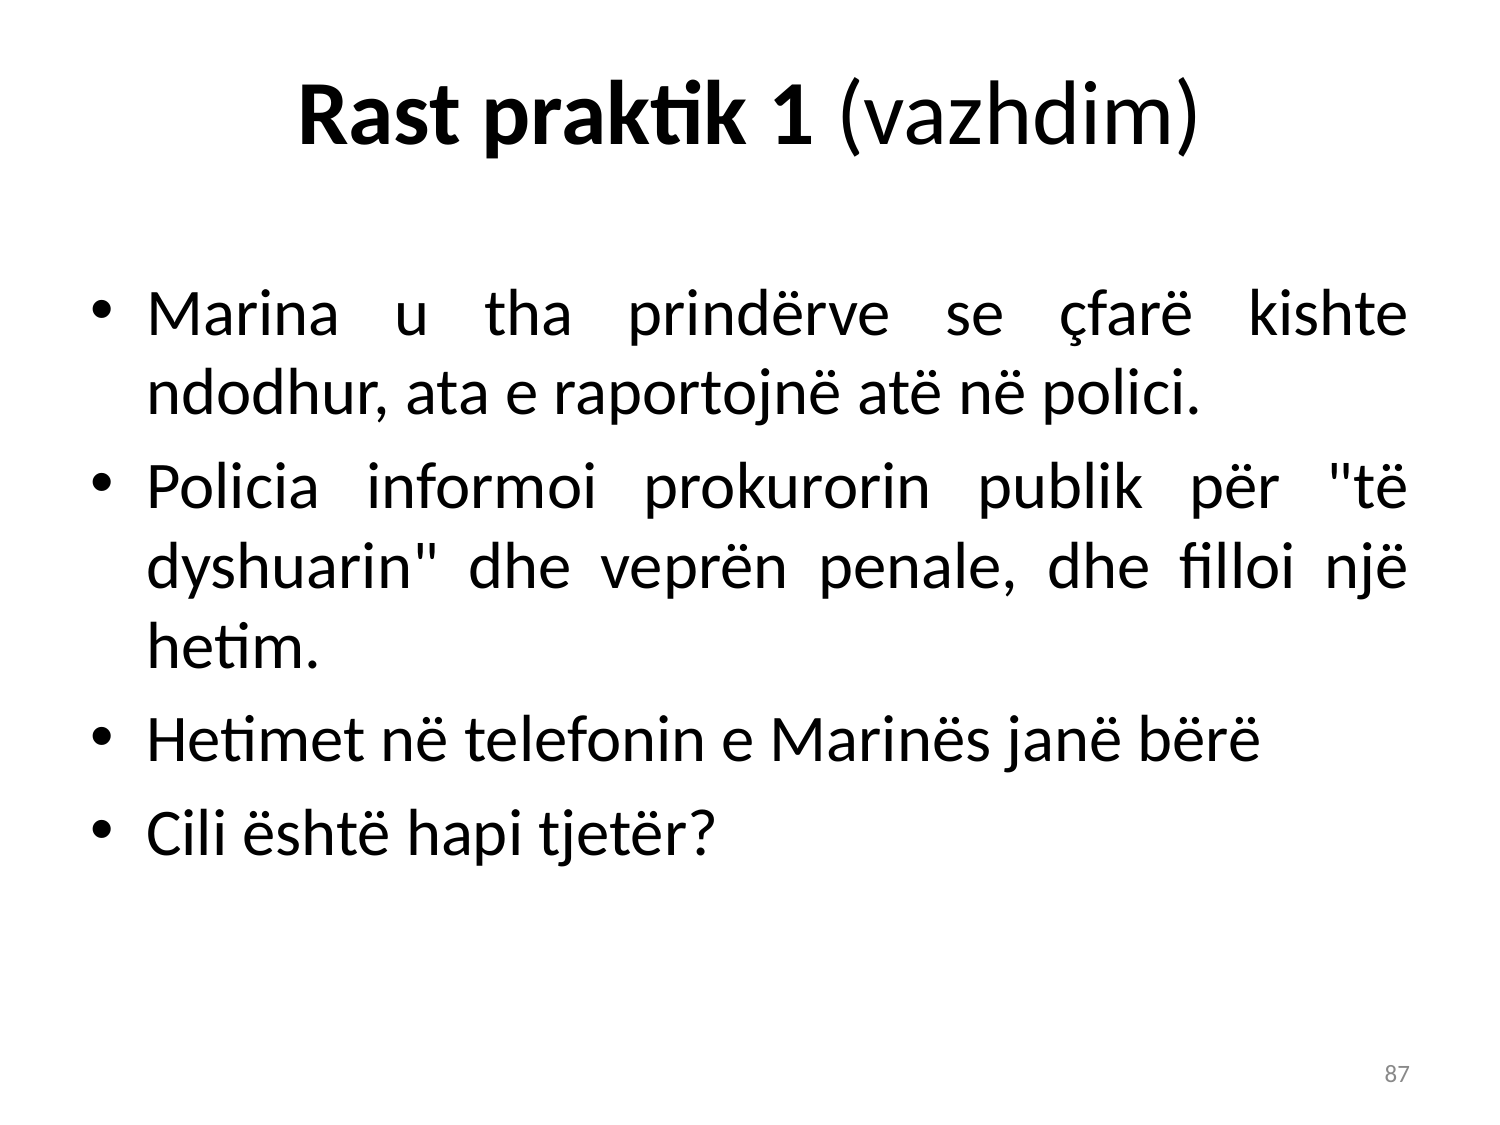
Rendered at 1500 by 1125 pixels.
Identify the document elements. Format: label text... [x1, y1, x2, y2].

title Rast praktik 1 (vazhdim) [75, 45, 1425, 187]
slide_number 87 [1074, 1042, 1425, 1103]
list Marina u tha prindërve se çfarë kishte ndodhur, ata e raportojnë atë në polici. Policia informoi prokurorin publik për "të dyshuarin" dhe veprën penale, dhe filloi një hetim. Hetimet në telefonin e Marinës janë bërë Cili është hapi tjetër? [75, 260, 1425, 988]
